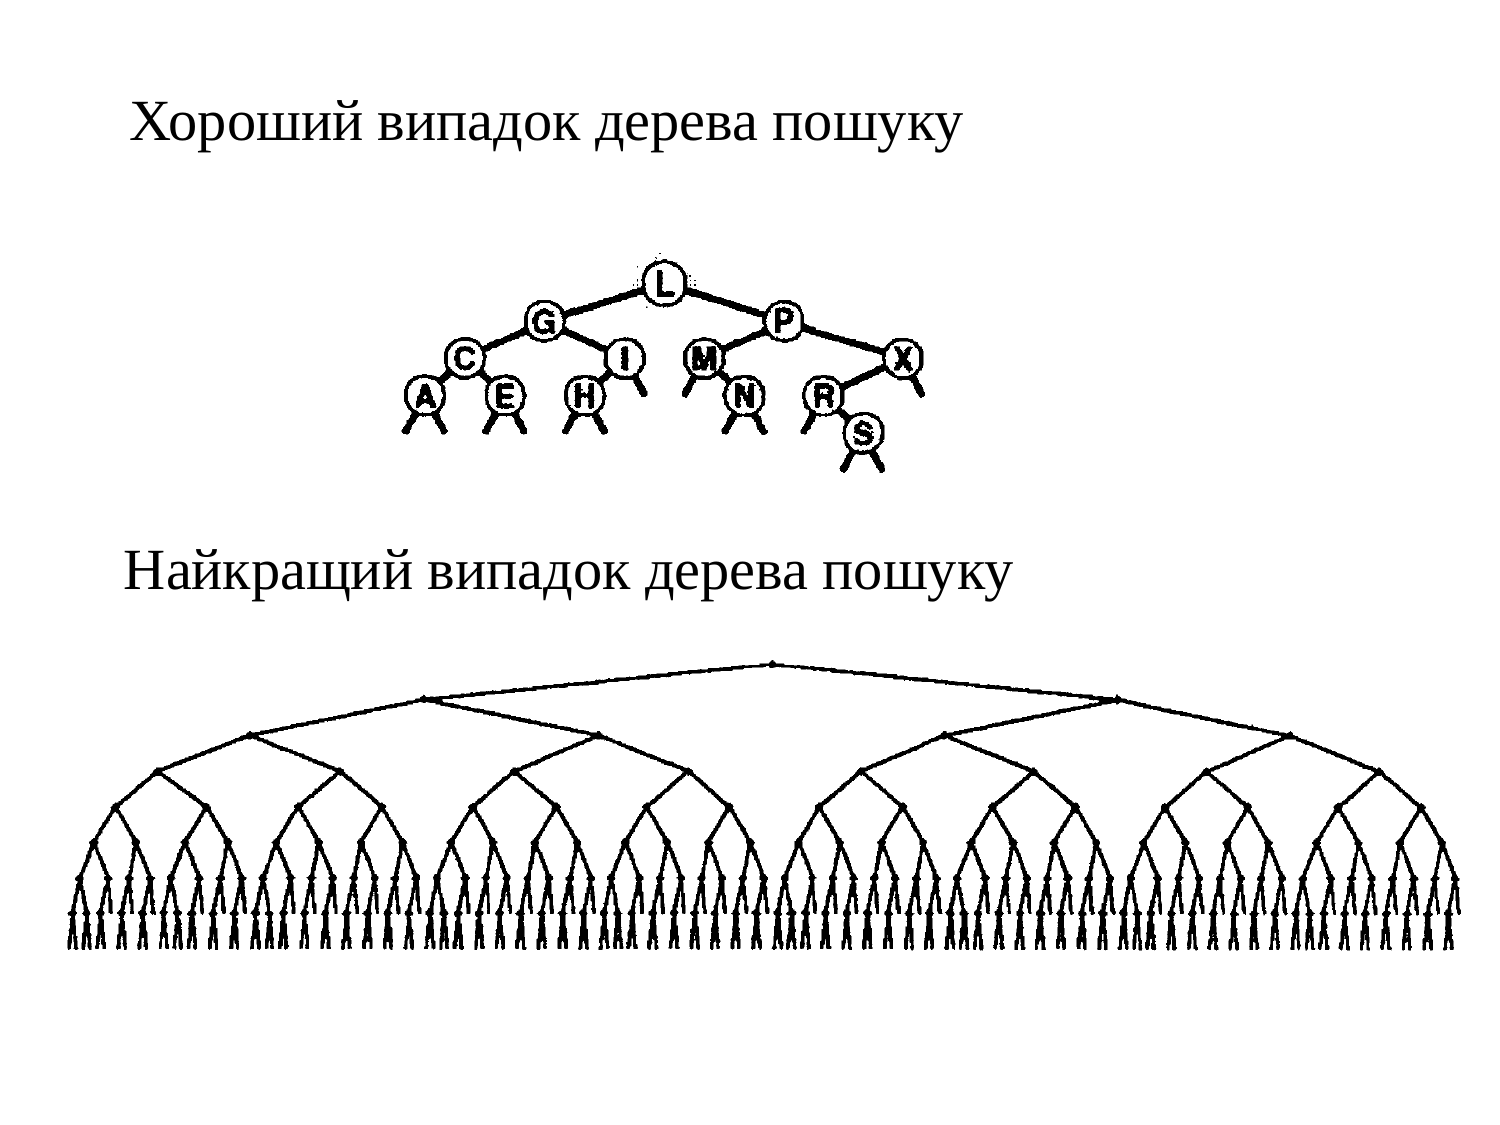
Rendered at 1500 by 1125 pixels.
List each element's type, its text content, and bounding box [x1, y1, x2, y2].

picture [371, 219, 963, 487]
list Хороший випадок дерева пошуку [0, 58, 1500, 173]
text_box Найкращий випадок дерева пошуку [0, 507, 1494, 622]
picture [29, 656, 1471, 976]
